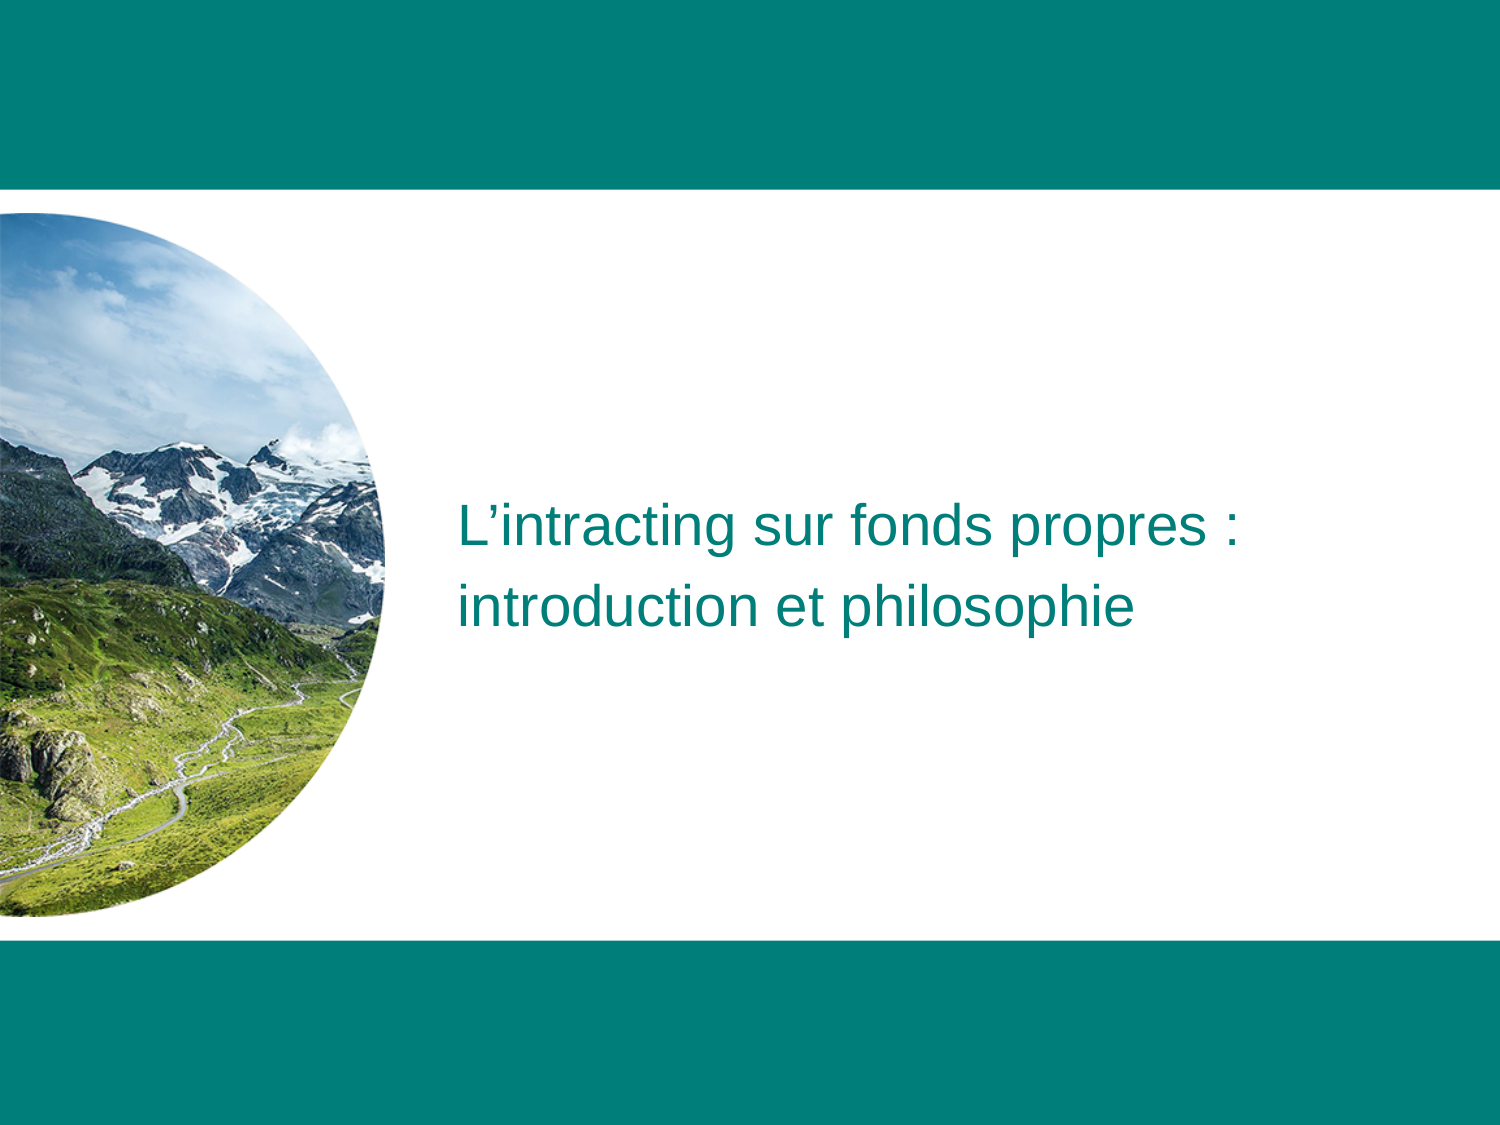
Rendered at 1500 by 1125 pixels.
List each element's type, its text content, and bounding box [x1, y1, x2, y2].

picture [0, 213, 385, 917]
list L’intracting sur fonds propres : introduction et philosophie [442, 467, 1412, 658]
